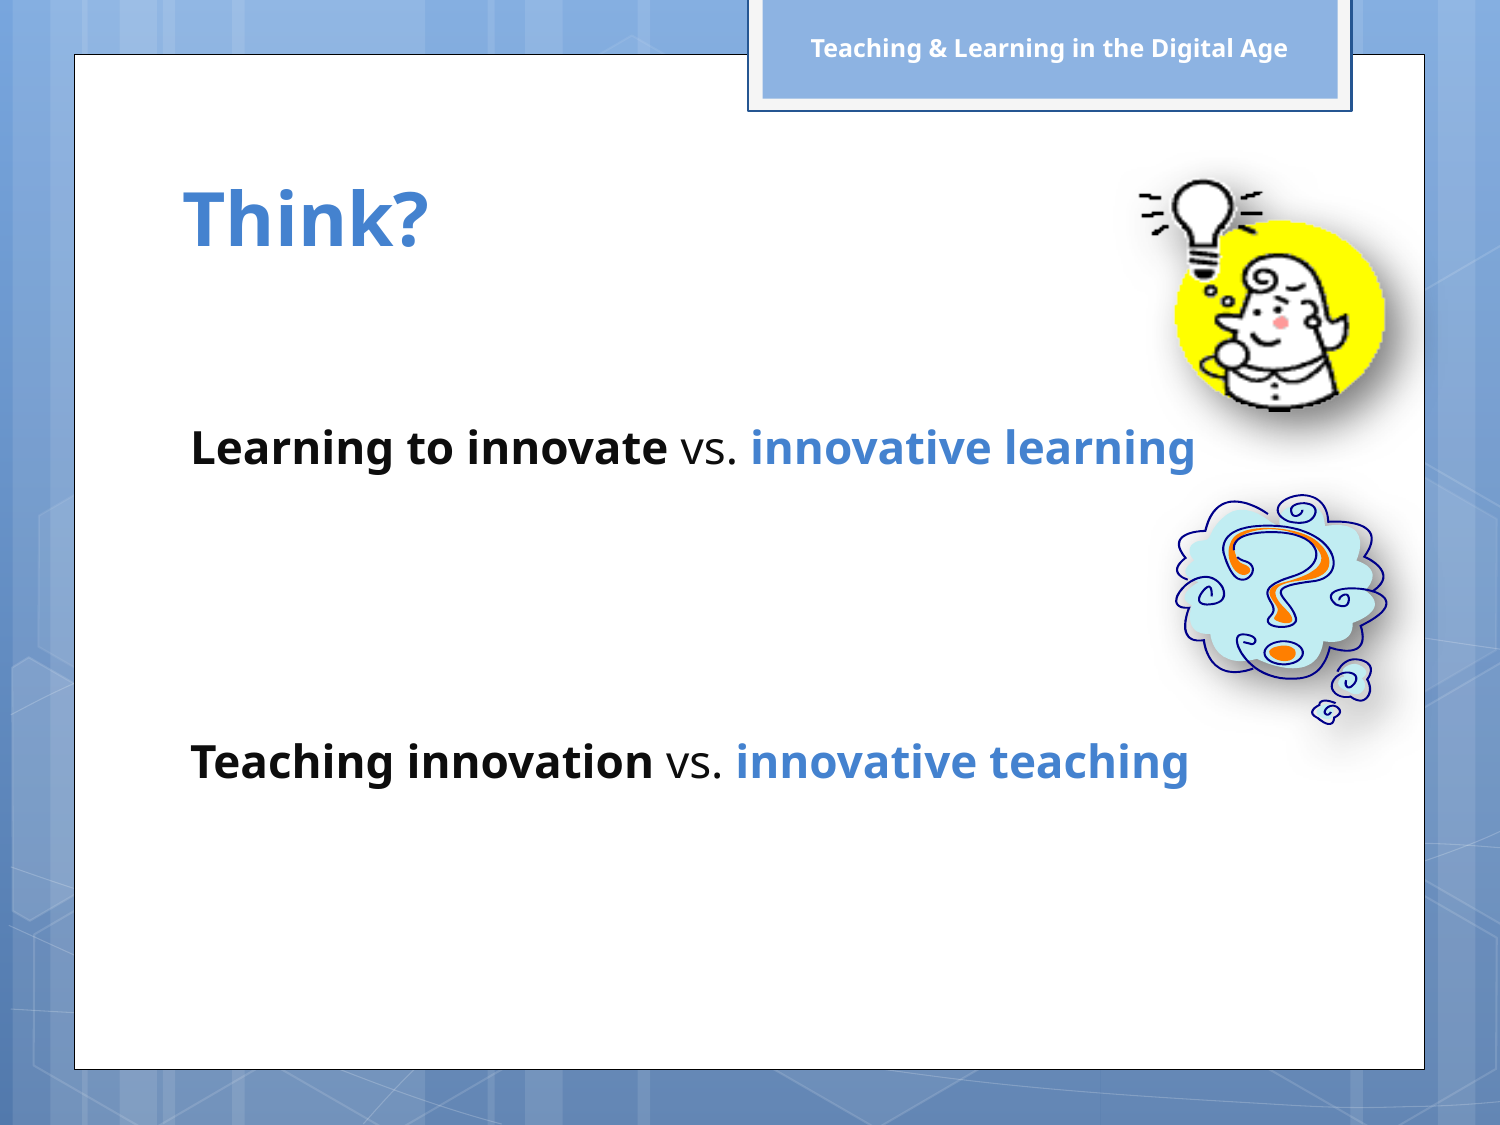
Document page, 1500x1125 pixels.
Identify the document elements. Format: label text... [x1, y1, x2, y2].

picture [1174, 493, 1388, 726]
text_box Teaching innovation vs. innovative teaching [174, 724, 1351, 819]
text_box Teaching & Learning in the Digital Age [787, 24, 1313, 70]
text_box Think? [137, 149, 1388, 269]
text_box Learning to innovate vs. innovative learning [174, 411, 1350, 531]
picture [1137, 173, 1388, 412]
